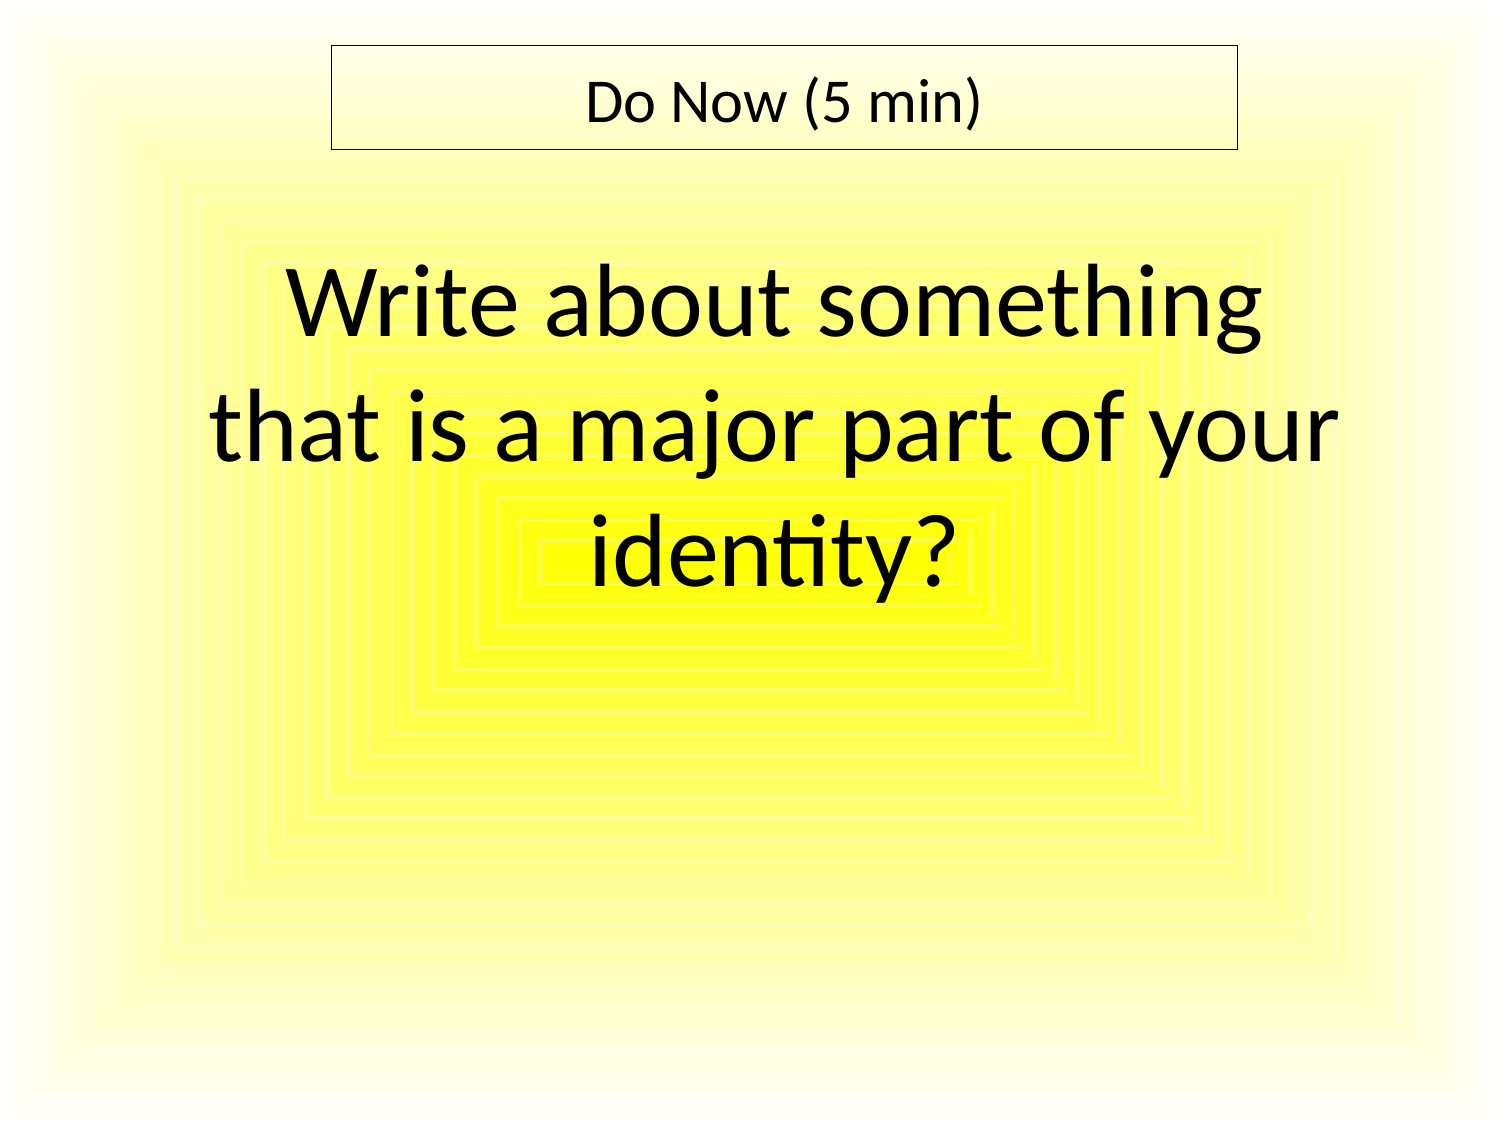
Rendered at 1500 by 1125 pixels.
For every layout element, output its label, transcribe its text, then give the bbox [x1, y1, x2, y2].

text_box Write about something that is a major part of your identity? [174, 224, 1375, 615]
text_box Do Now (5 min) [331, 45, 1238, 150]
